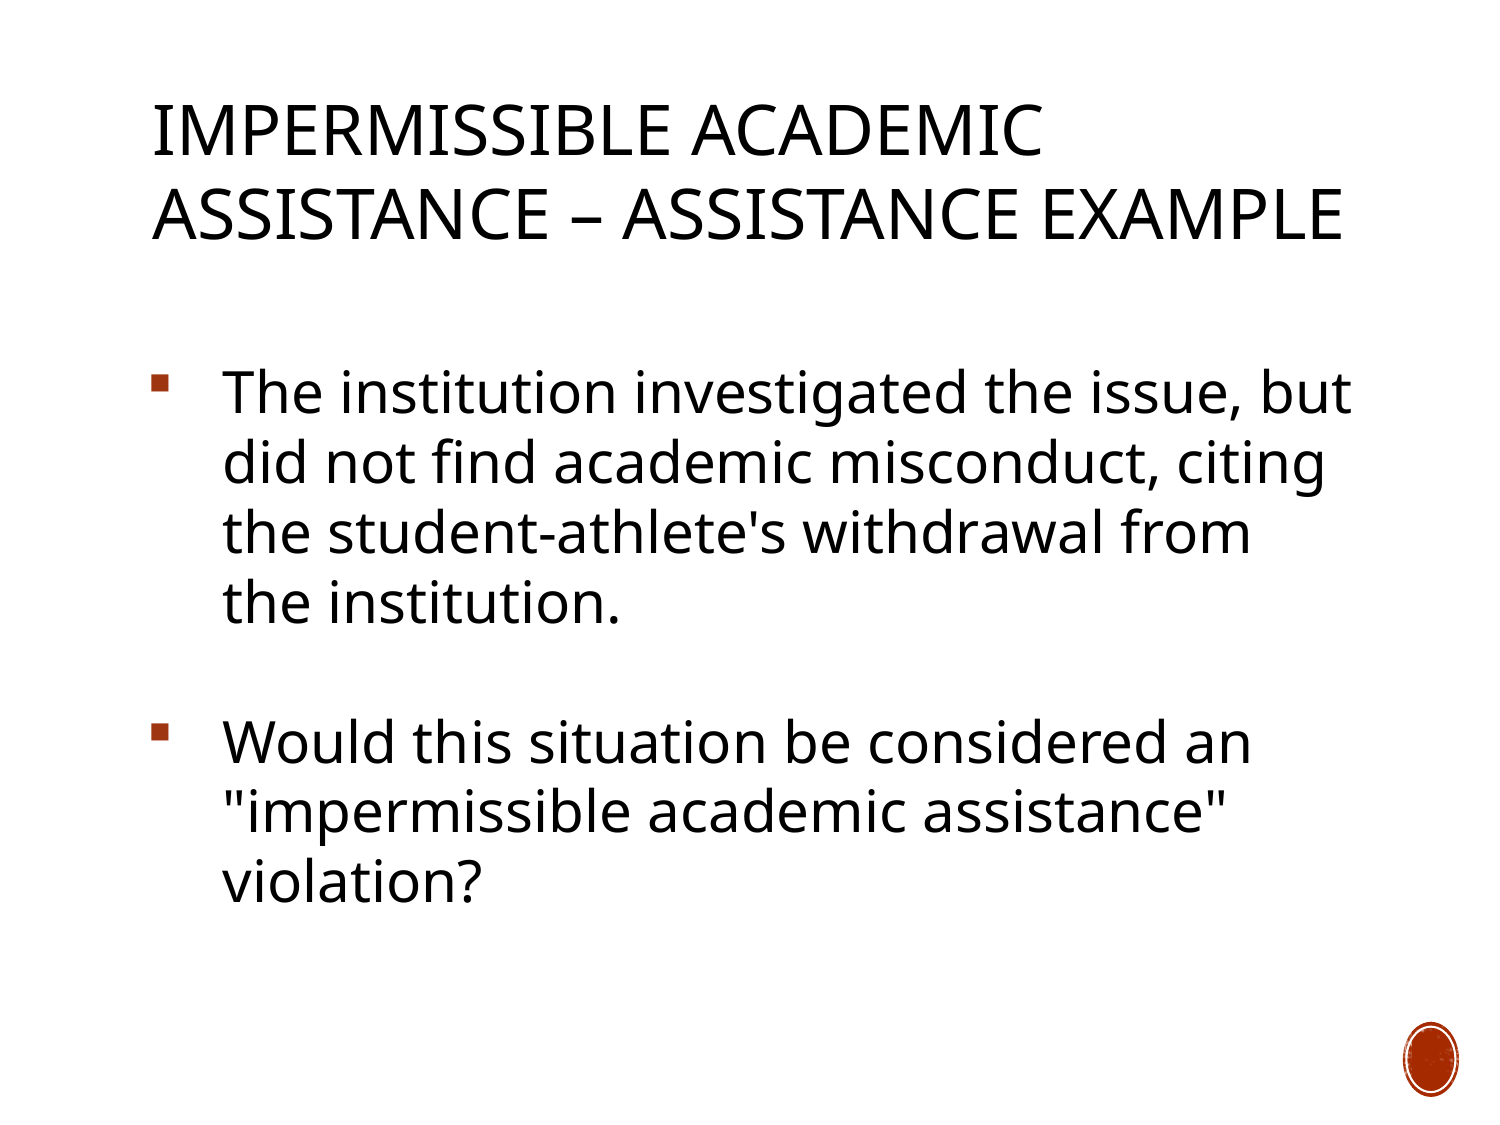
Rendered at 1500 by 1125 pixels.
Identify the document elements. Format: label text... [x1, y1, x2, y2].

title Impermissible Academic Assistance – Assistance Example [137, 37, 1375, 302]
list The institution investigated the issue, but did not find academic misconduct, citing the student-athlete's withdrawal from the institution. Would this situation be considered an "impermissible academic assistance" violation? [131, 348, 1370, 1013]
